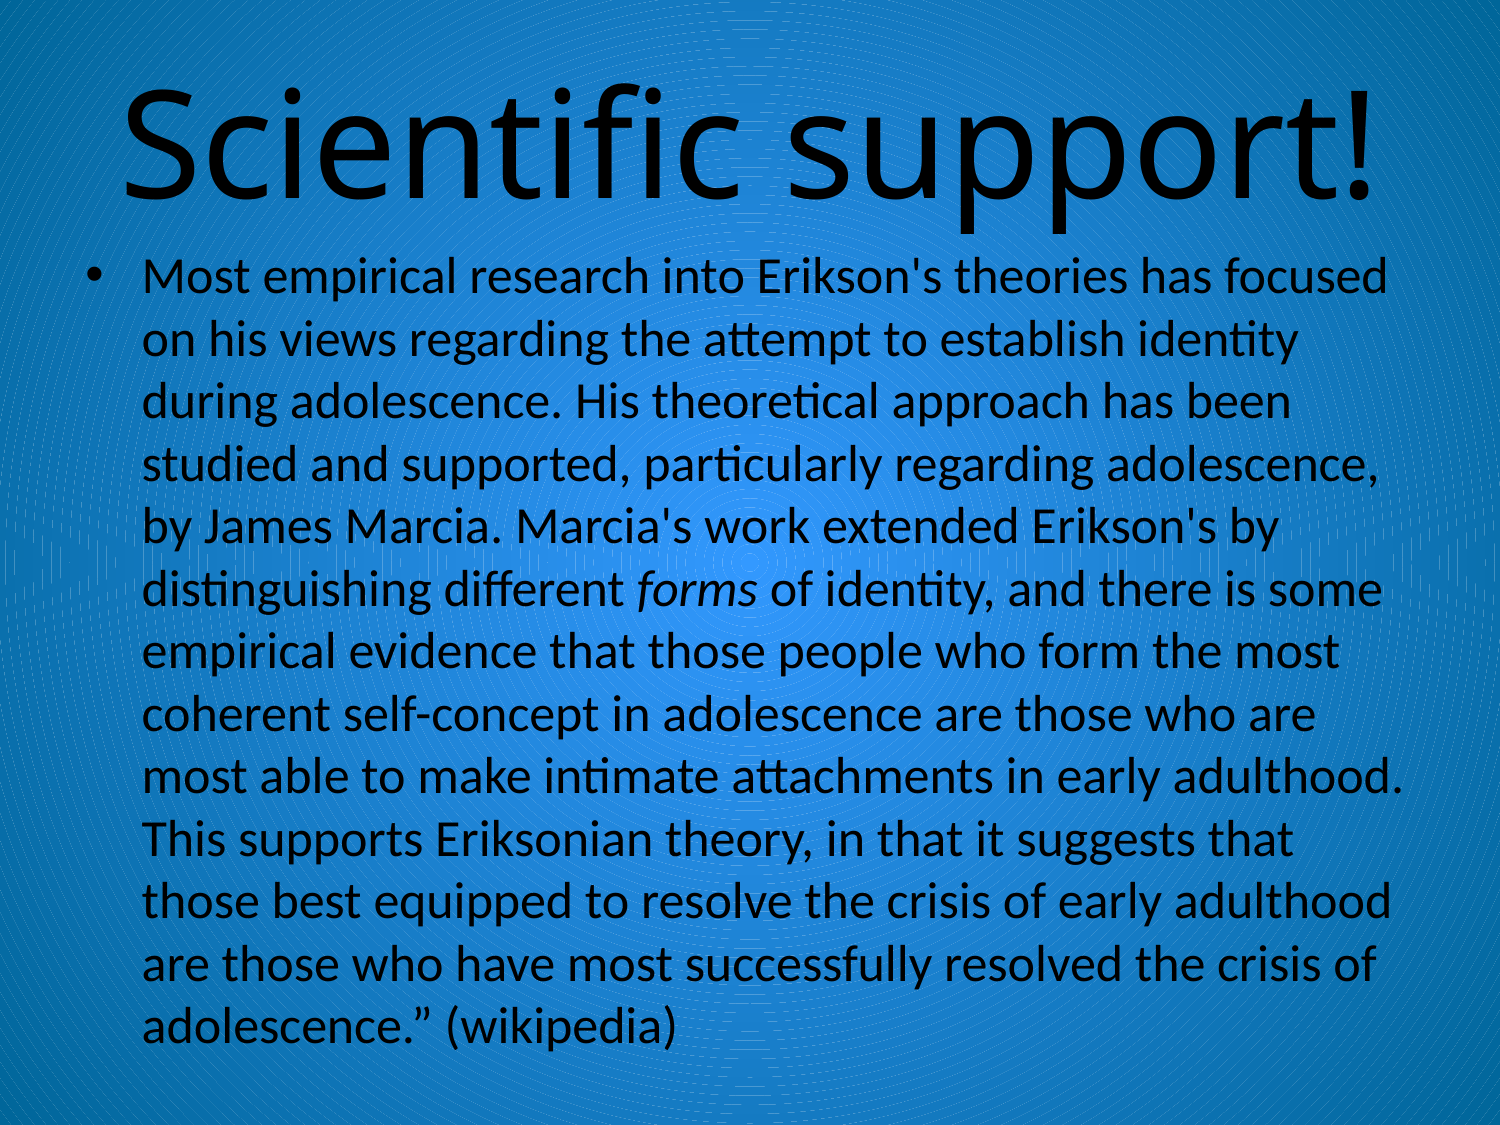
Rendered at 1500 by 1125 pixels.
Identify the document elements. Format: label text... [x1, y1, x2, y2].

list Most empirical research into Erikson's theories has focused on his views regarding the attempt to establish identity during adolescence. His theoretical approach has been studied and supported, particularly regarding adolescence, by James Marcia. Marcia's work extended Erikson's by distinguishing different forms of identity, and there is some empirical evidence that those people who form the most coherent self-concept in adolescence are those who are most able to make intimate attachments in early adulthood. This supports Eriksonian theory, in that it suggests that those best equipped to resolve the crisis of early adulthood are those who have most successfully resolved the crisis of adolescence.” (wikipedia) [70, 234, 1421, 977]
title Scientific support! [75, 45, 1425, 233]
